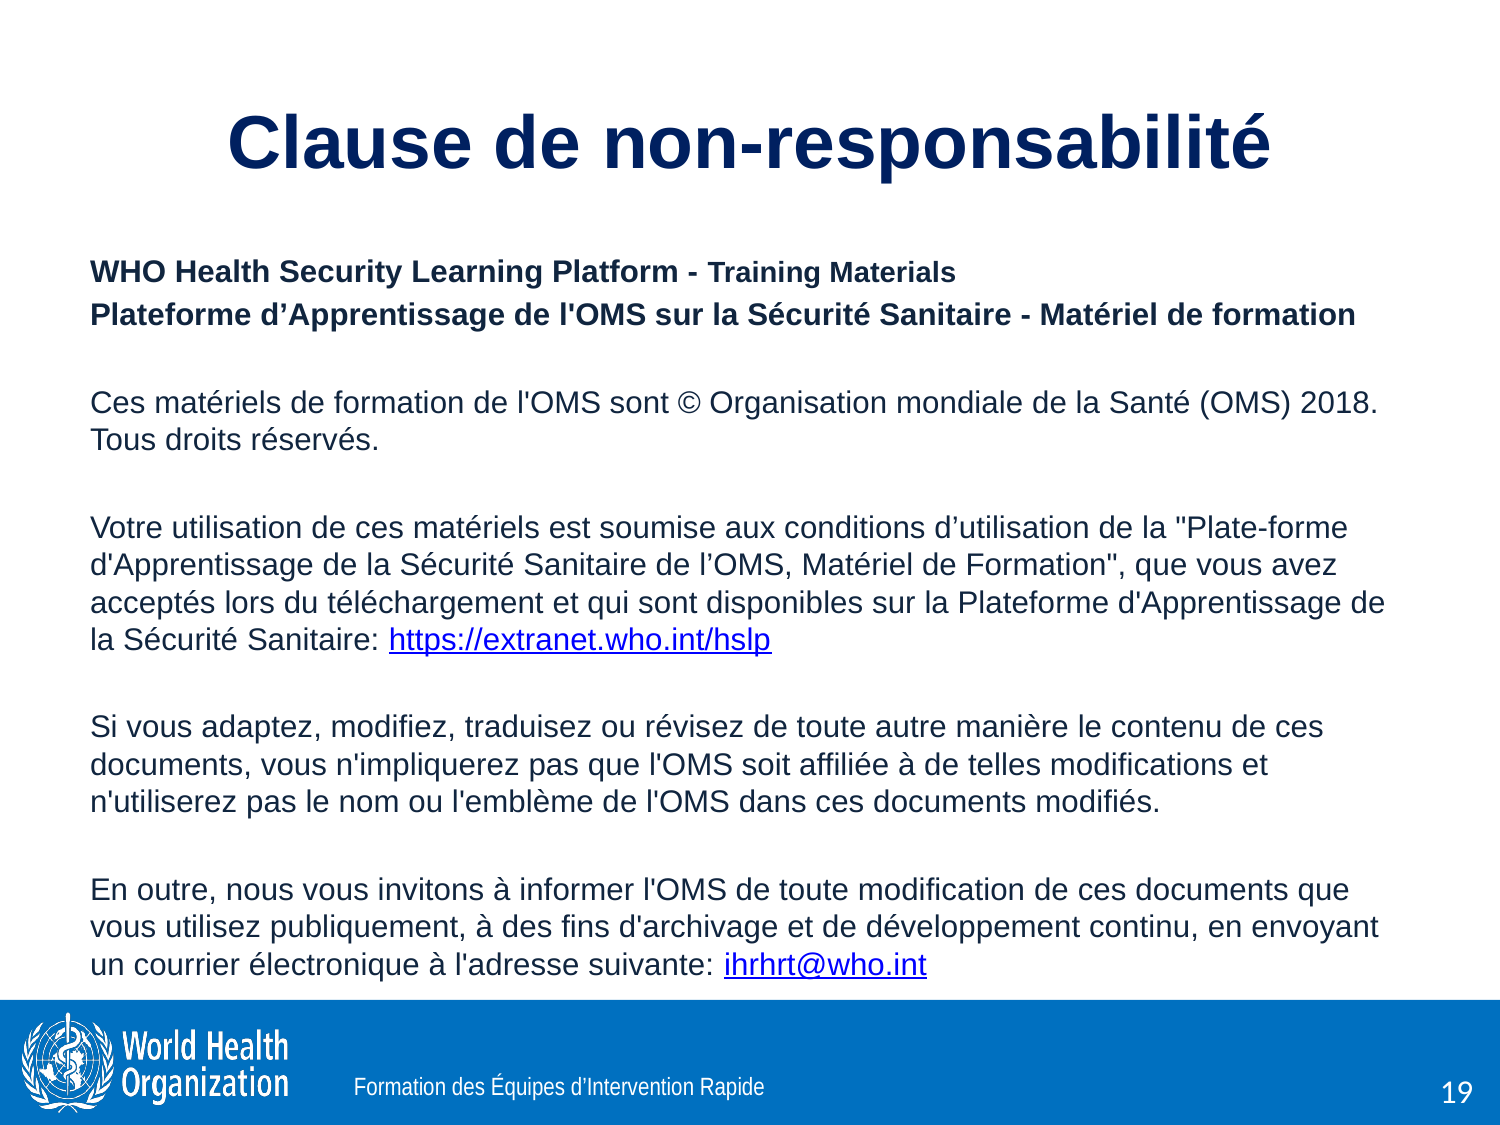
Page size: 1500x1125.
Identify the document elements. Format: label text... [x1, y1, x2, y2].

title Clause de non-responsabilité [75, 45, 1425, 233]
picture [21, 1012, 288, 1113]
list WHO Health Security Learning Platform - Training Materials Plateforme d’Apprentissage de l'OMS sur la Sécurité Sanitaire - Matériel de formation Ces matériels de formation de l'OMS sont © Organisation mondiale de la Santé (OMS) 2018. Tous droits réservés. Votre utilisation de ces matériels est soumise aux conditions d’utilisation de la "Plate-forme d'Apprentissage de la Sécurité Sanitaire de l’OMS, Matériel de Formation", que vous avez acceptés lors du téléchargement et qui sont disponibles sur la Plateforme d'Apprentissage de la Sécurité Sanitaire: https://extranet.who.int/hslp Si vous adaptez, modifiez, traduisez ou révisez de toute autre manière le contenu de ces documents, vous n'impliquerez pas que l'OMS soit affiliée à de telles modifications et n'utiliserez pas le nom ou l'emblème de l'OMS dans ces documents modifiés. En outre, nous vous invitons à informer l'OMS de toute modification de ces documents que vous utilisez publiquement, à des fins d'archivage et de développement continu, en envoyant un courrier électronique à l'adresse suivante: ihrhrt@who.int [75, 243, 1425, 986]
